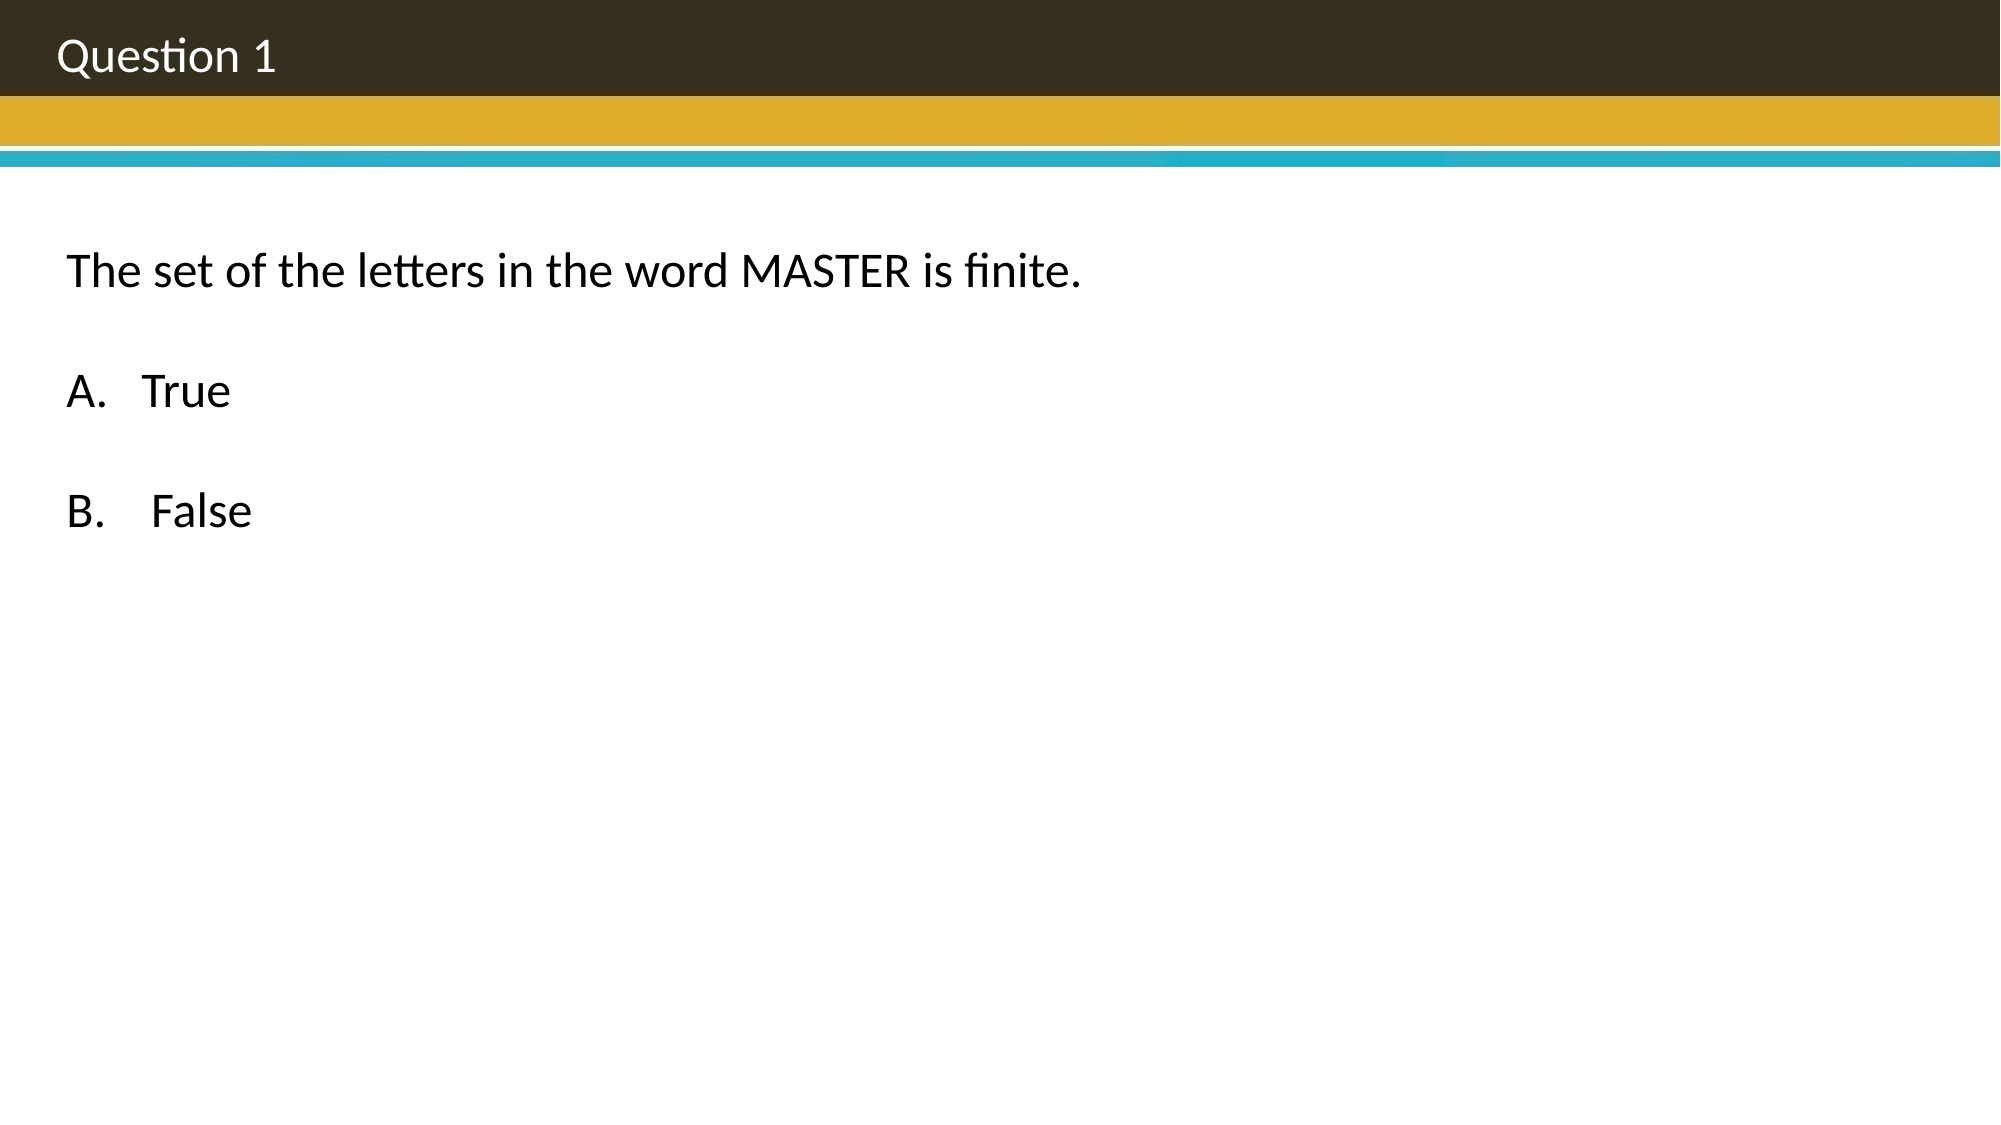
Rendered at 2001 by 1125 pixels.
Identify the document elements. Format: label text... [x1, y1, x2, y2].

picture [0, 0, 2000, 167]
text_box The set of the letters in the word MASTER is finite. True False [51, 229, 1109, 605]
text_box Question 1 [41, 14, 293, 90]
